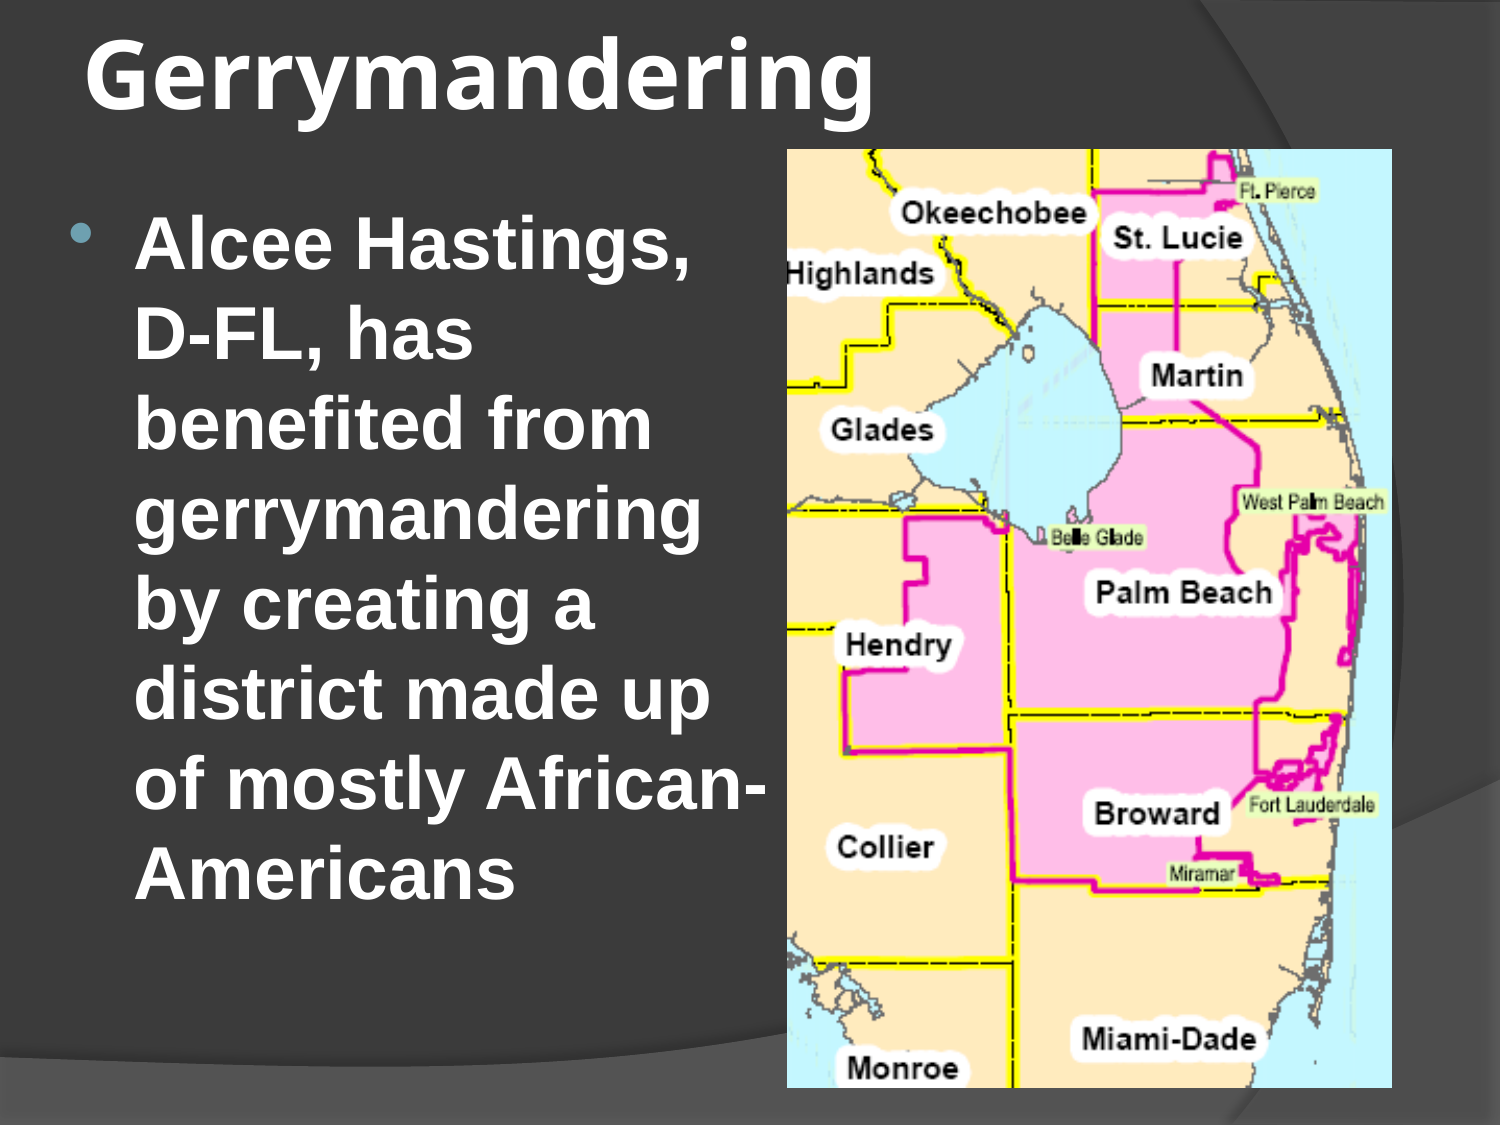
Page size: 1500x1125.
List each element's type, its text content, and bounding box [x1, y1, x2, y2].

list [787, 149, 1392, 1088]
list Alcee Hastings, D-FL, has benefited from gerrymandering by creating a district made up of mostly African-Americans [50, 187, 777, 1038]
title Gerrymandering [75, 0, 1425, 143]
